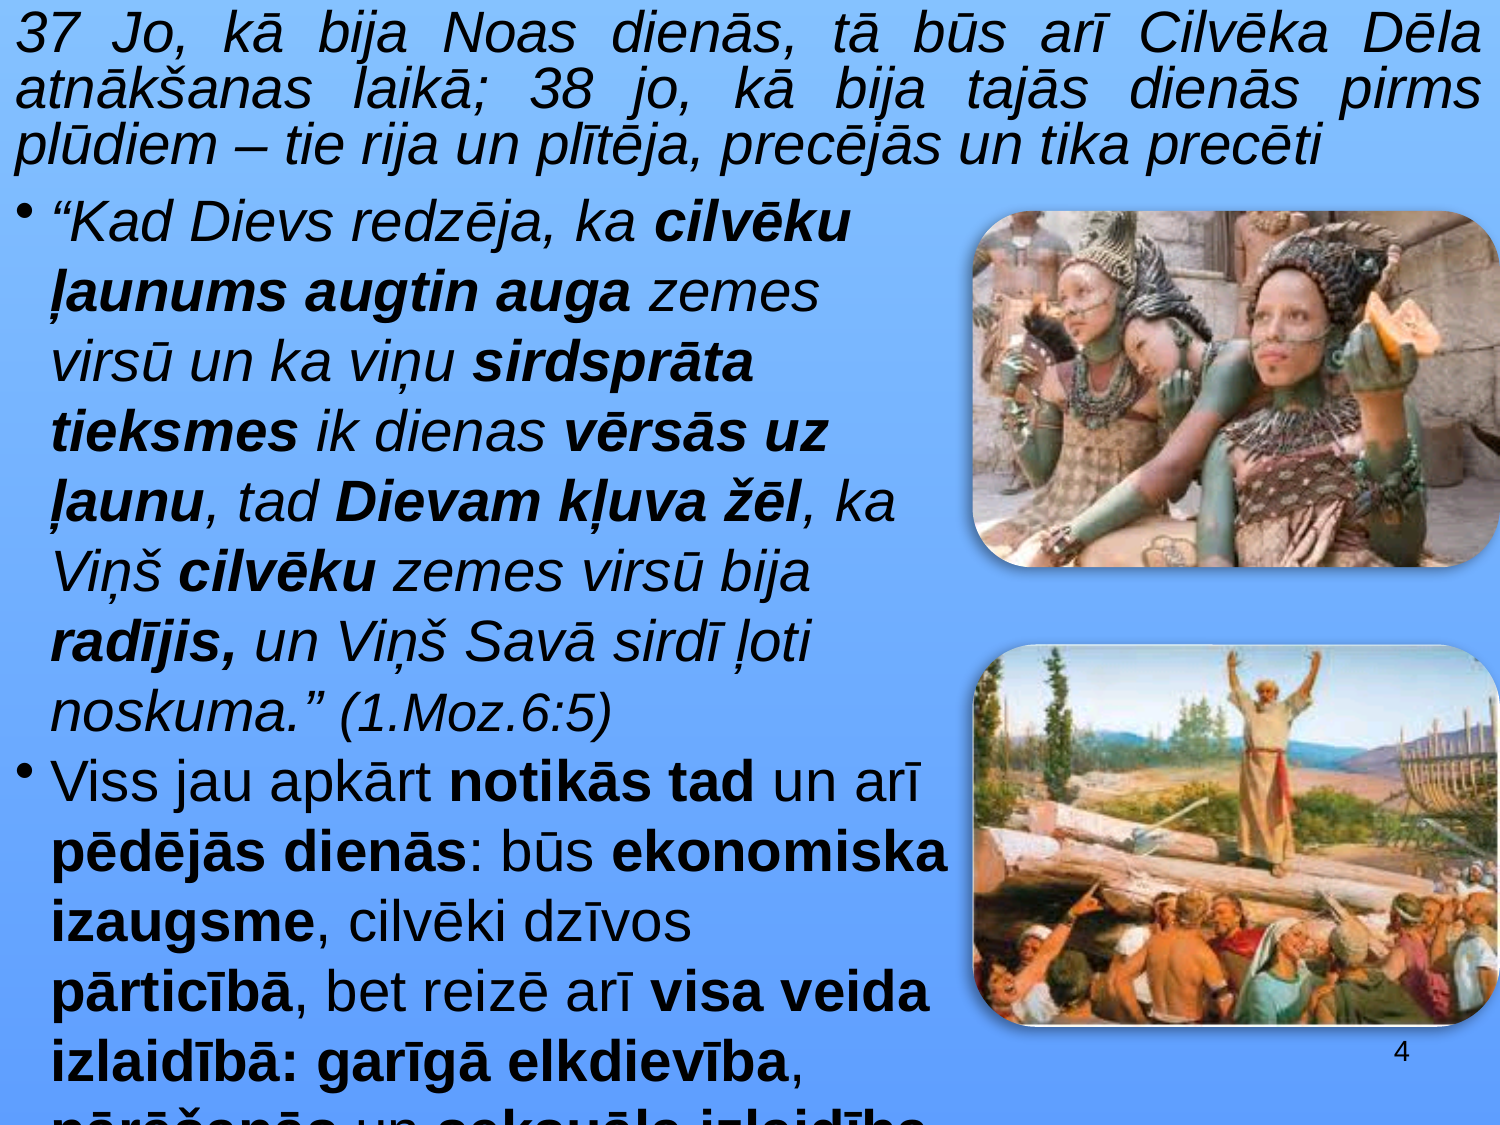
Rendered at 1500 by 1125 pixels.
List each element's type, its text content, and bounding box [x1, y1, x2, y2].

list 37 Jo, kā bija Noas dienās, tā būs arī Cilvēka Dēla atnākšanas laikā; 38 jo, kā bija tajās dienās pirms plūdiem – tie rija un plītēja, precējās un tika precēti [0, 0, 1500, 178]
slide_number 4 [1074, 1041, 1426, 1103]
text_box “Kad Dievs redzēja, ka cilvēku ļaunums augtin auga zemes virsū un ka viņu sirdsprāta tieksmes ik dienas vērsās uz ļaunu, tad Dievam kļuva žēl, ka Viņš cilvēku zemes virsū bija radījis, un Viņš Savā sirdī ļoti noskuma.” (1.Moz.6:5) Viss jau apkārt notikās tad un arī pēdējās dienās: būs ekonomiska izaugsme, cilvēki dzīvos pārticībā, bet reizē arī visa veida izlaidībā: garīgā elkdievība, pārēšanās un seksuāla izlaidība. [0, 175, 973, 1125]
picture [972, 210, 1500, 568]
picture [972, 644, 1500, 1027]
